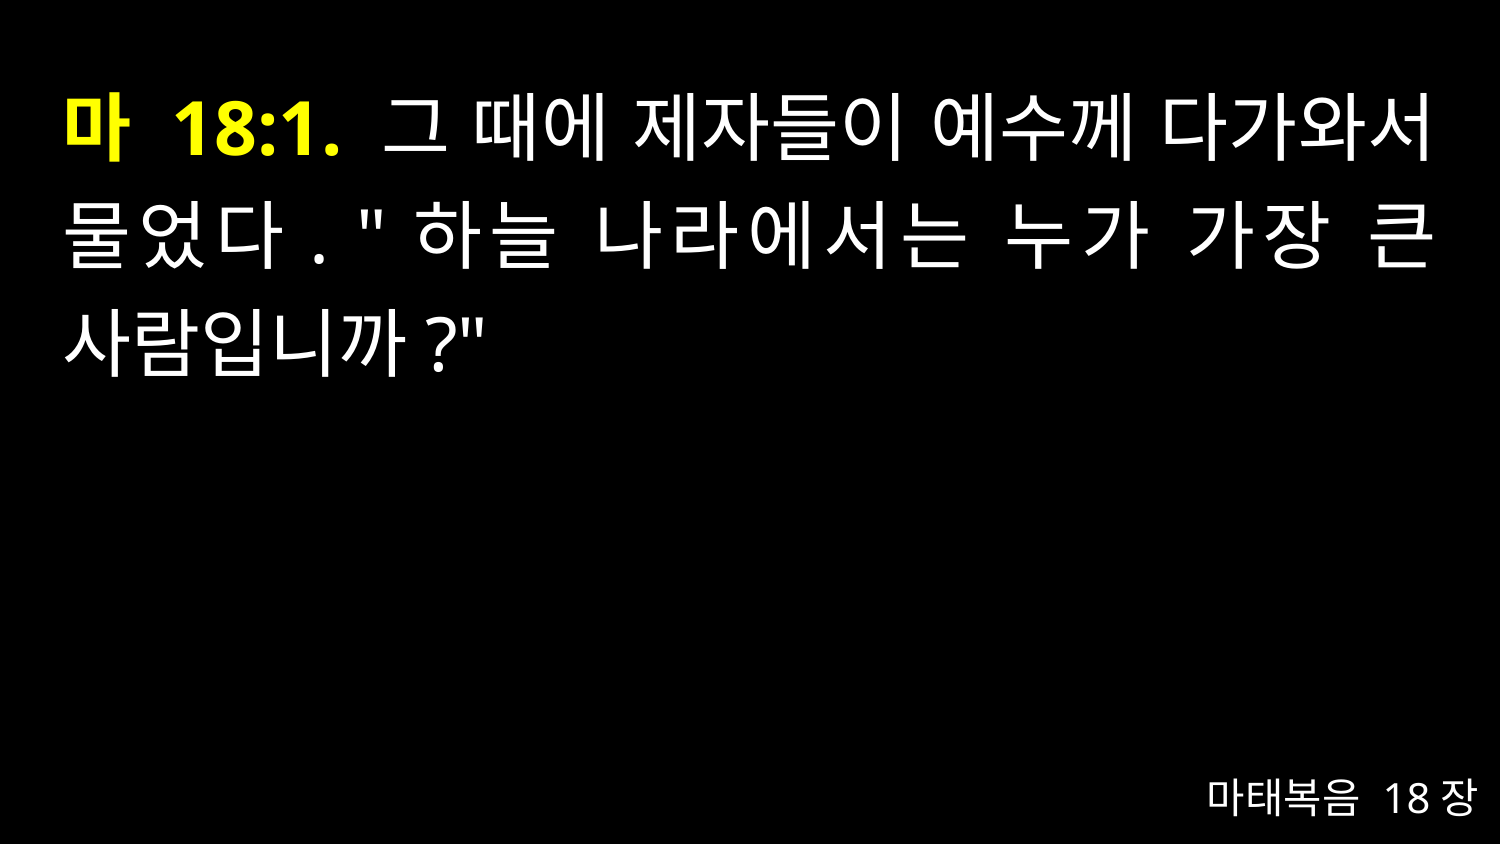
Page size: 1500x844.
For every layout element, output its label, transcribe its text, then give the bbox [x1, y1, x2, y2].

title 마 18:1. 그 때에 제자들이 예수께 다가와서 물었다. "하늘 나라에서는 누가 가장 큰 사람입니까?" [0, 0, 1500, 844]
subtitle 마태복음 18장 [916, 770, 1500, 844]
